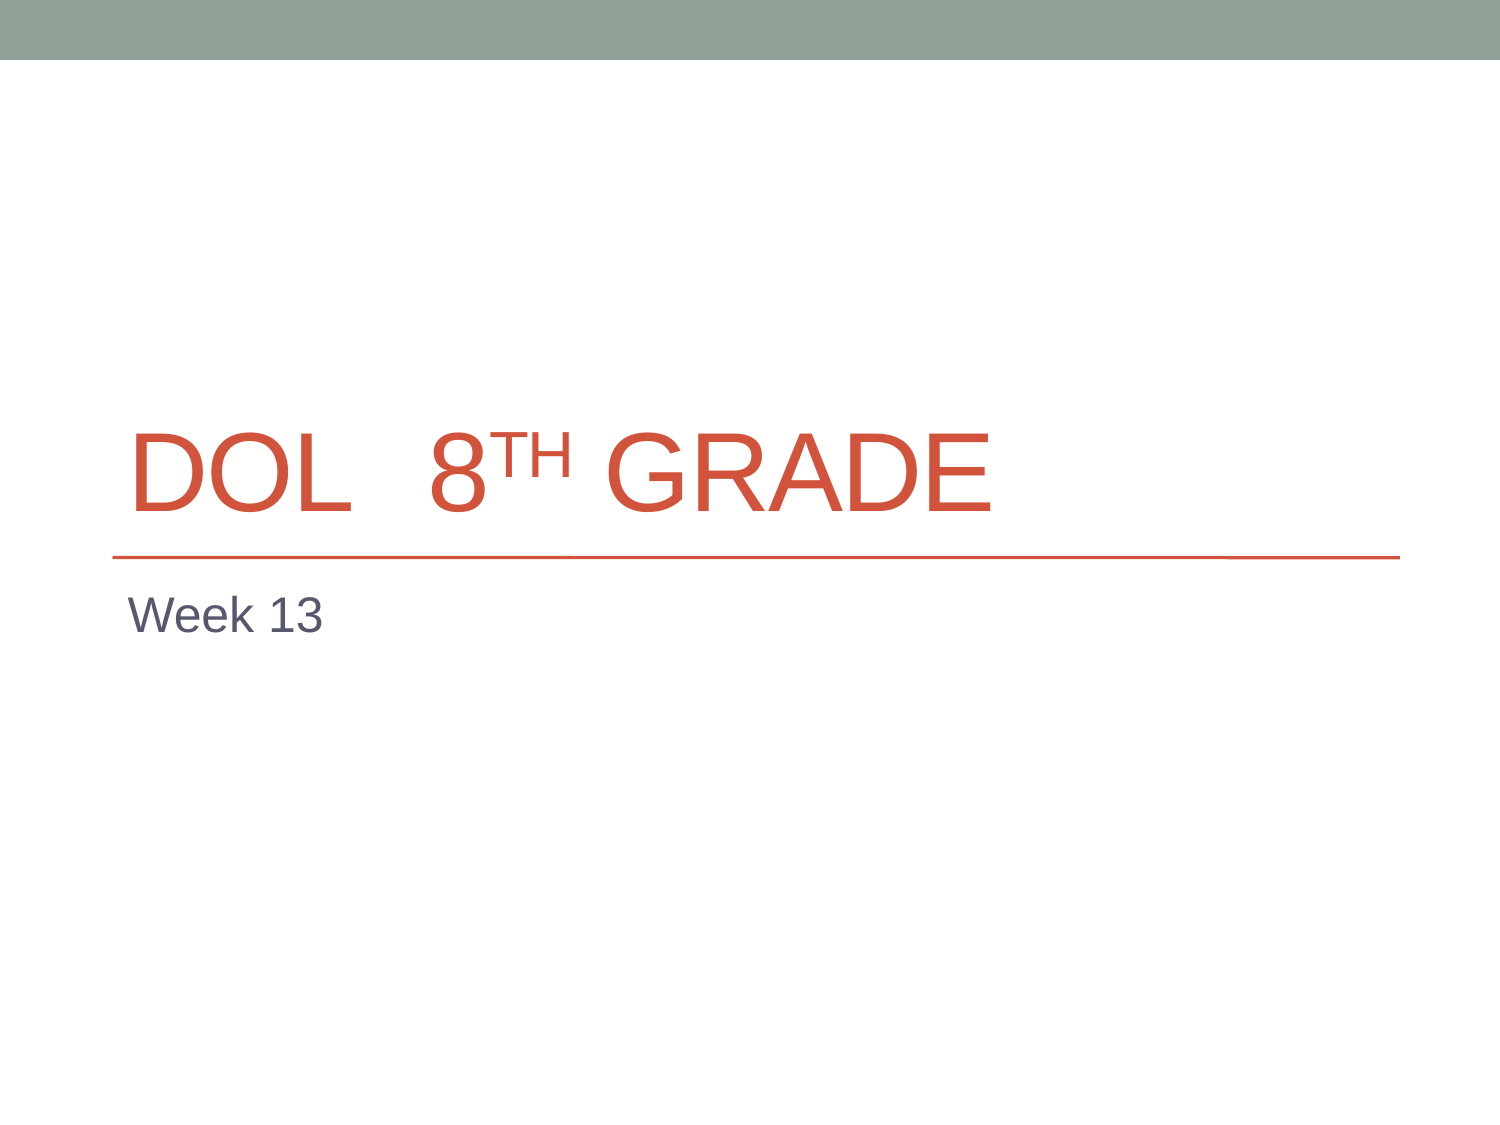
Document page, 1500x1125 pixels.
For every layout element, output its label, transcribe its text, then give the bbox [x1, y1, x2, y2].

subtitle Week 13 [112, 575, 1163, 863]
title Dol 8th grade [112, 224, 1400, 542]
